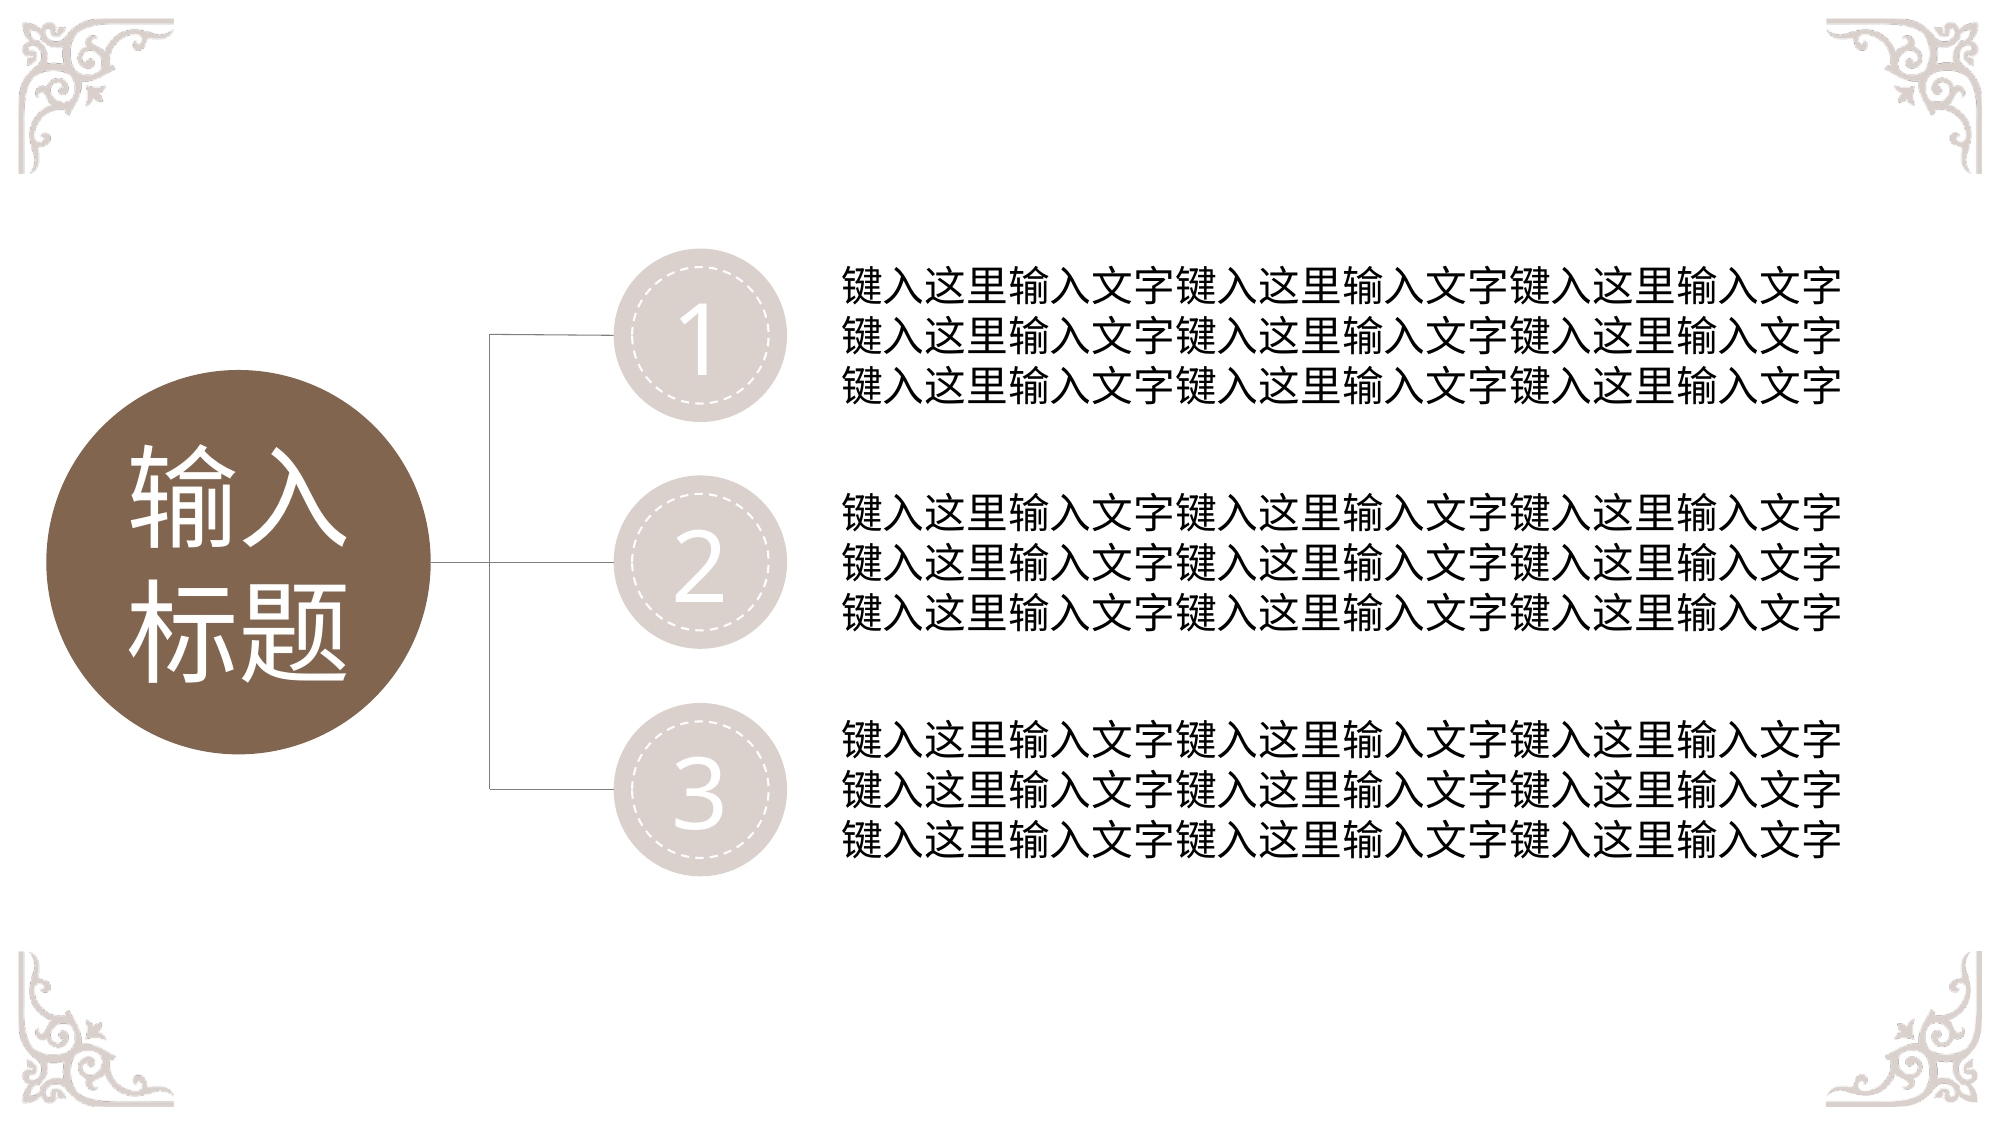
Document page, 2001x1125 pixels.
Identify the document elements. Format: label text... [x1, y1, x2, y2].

picture [1826, 951, 1982, 1107]
text_box 键入这里输入文字键入这里输入文字键入这里输入文字键入这里输入文字键入这里输入文字键入这里输入文字键入这里输入文字键入这里输入文字键入这里输入文字 [826, 252, 1892, 417]
text_box 键入这里输入文字键入这里输入文字键入这里输入文字键入这里输入文字键入这里输入文字键入这里输入文字键入这里输入文字键入这里输入文字键入这里输入文字 [826, 706, 1892, 872]
picture [19, 952, 173, 1106]
picture [1827, 19, 1981, 173]
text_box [613, 248, 788, 423]
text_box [613, 475, 788, 649]
text_box 输入标题 [45, 368, 432, 756]
picture [19, 19, 173, 173]
text_box 键入这里输入文字键入这里输入文字键入这里输入文字键入这里输入文字键入这里输入文字键入这里输入文字键入这里输入文字键入这里输入文字键入这里输入文字 [826, 479, 1892, 644]
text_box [613, 702, 788, 877]
